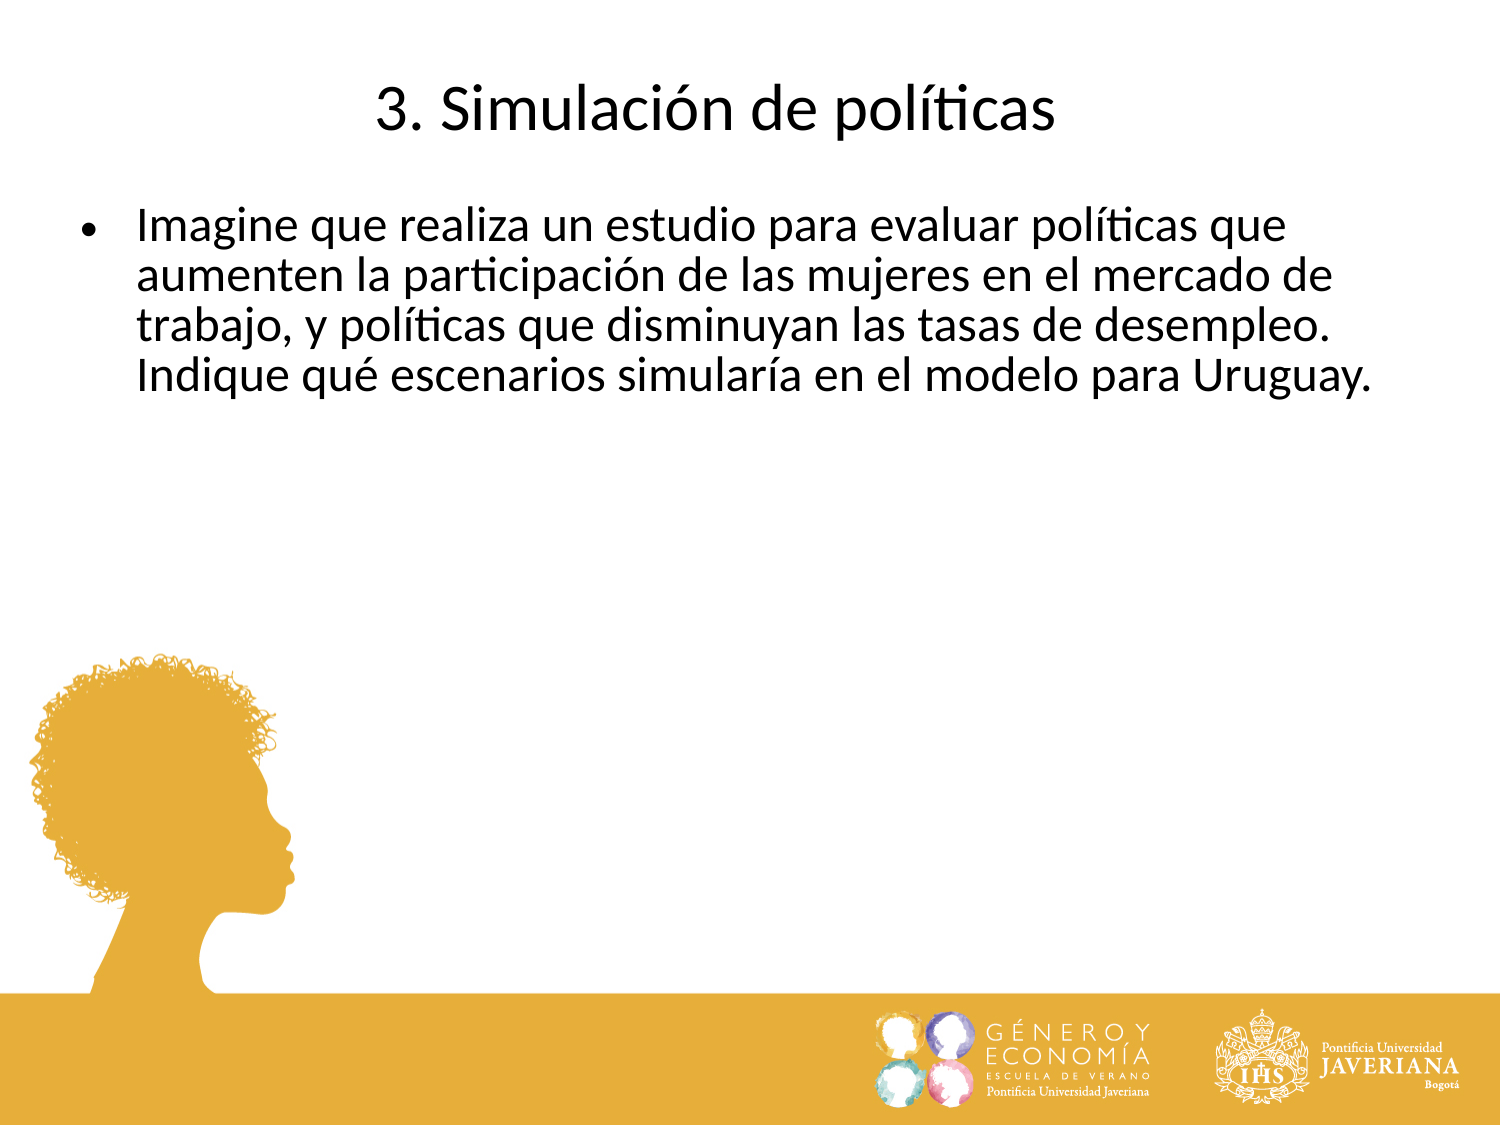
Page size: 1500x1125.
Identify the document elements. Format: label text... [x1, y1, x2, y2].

list Imagine que realiza un estudio para evaluar políticas que aumenten la participación de las mujeres en el mercado de trabajo, y políticas que disminuyan las tasas de desempleo. Indique qué escenarios simularía en el modelo para Uruguay. [64, 196, 1412, 1036]
picture [0, 0, 1500, 1125]
title 3. Simulación de políticas [41, 42, 1392, 186]
